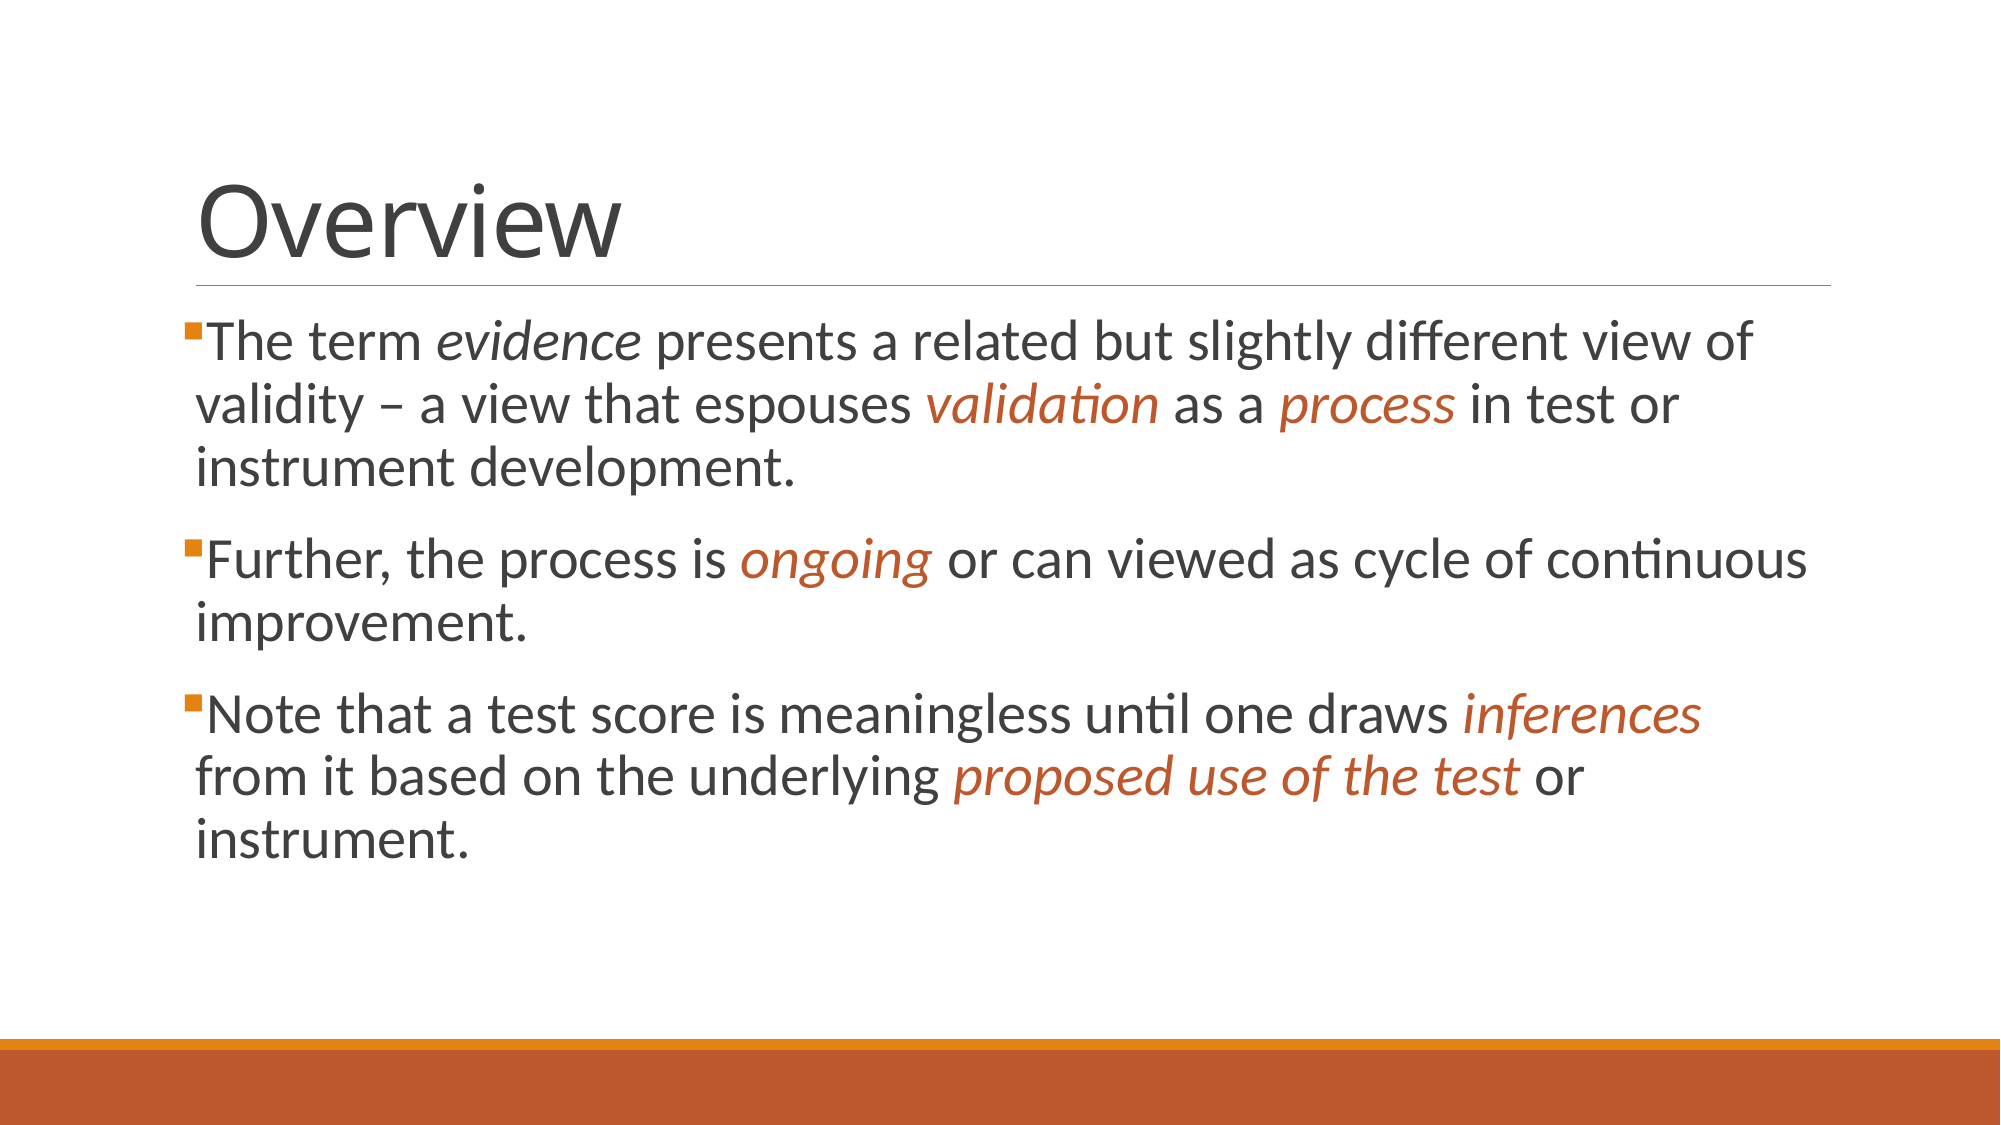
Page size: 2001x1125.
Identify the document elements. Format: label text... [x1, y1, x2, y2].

list The term evidence presents a related but slightly different view of validity – a view that espouses validation as a process in test or instrument development. Further, the process is ongoing or can viewed as cycle of continuous improvement. Note that a test score is meaningless until one draws inferences from it based on the underlying proposed use of the test or instrument. [180, 302, 1830, 963]
title Overview [180, 47, 1830, 285]
